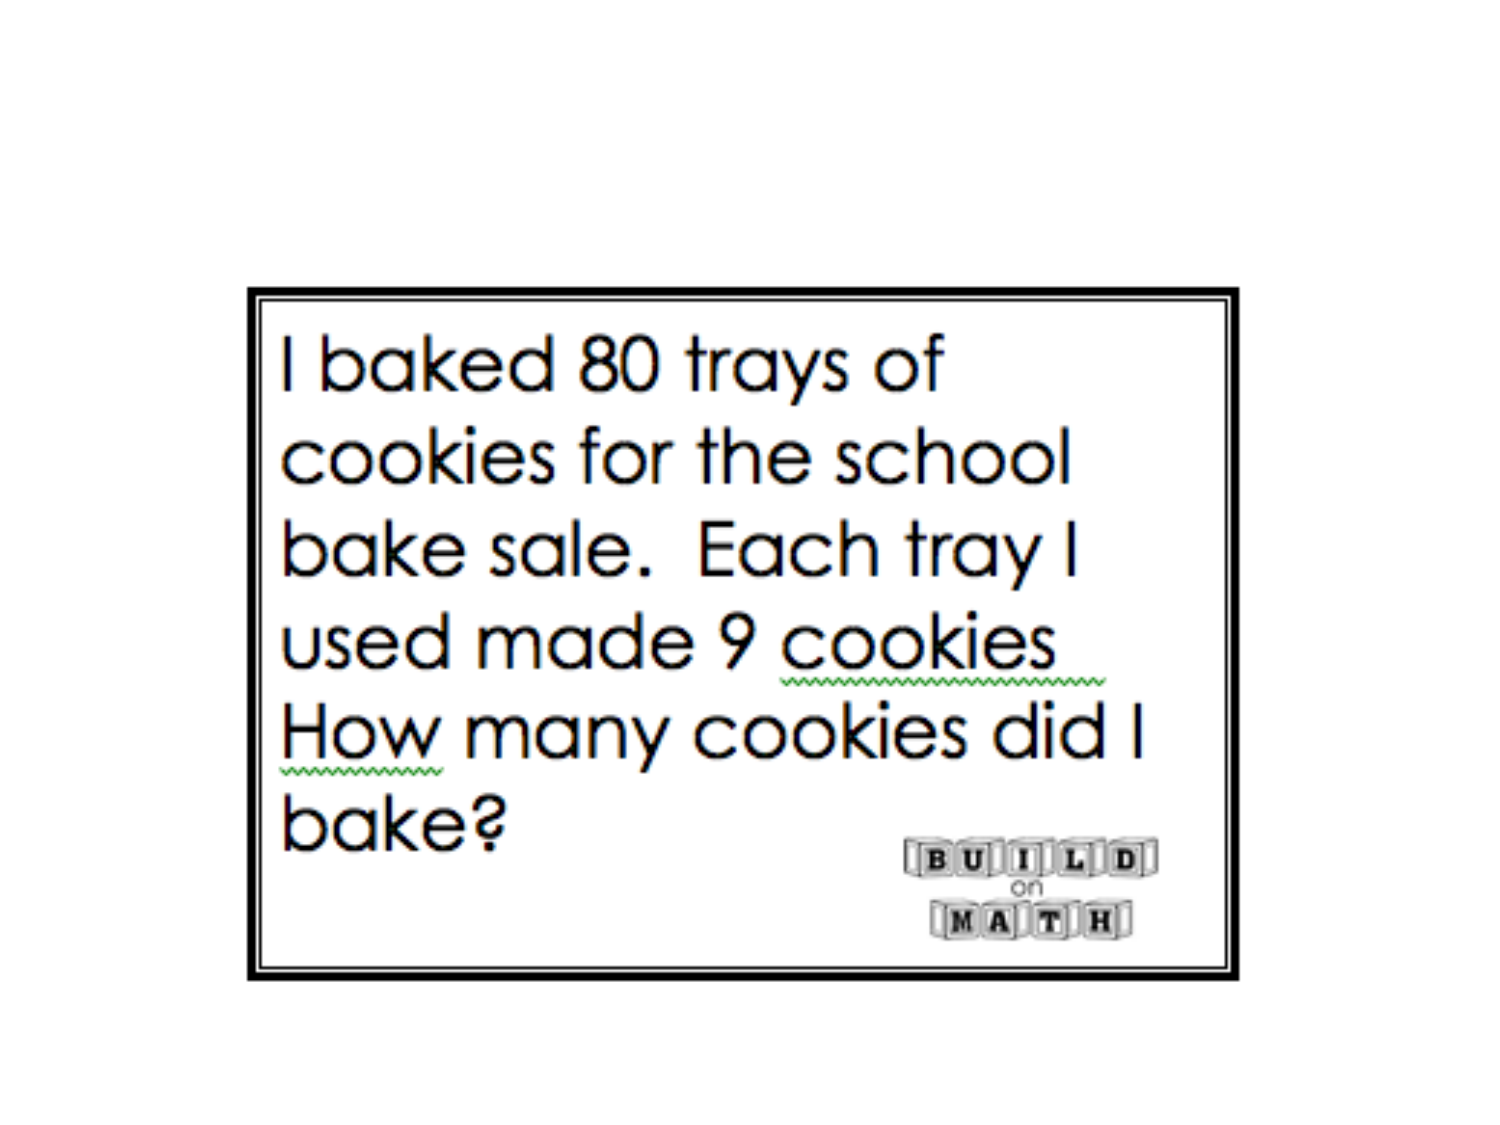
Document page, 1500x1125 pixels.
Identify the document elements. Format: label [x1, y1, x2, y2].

list [74, 262, 1426, 1006]
